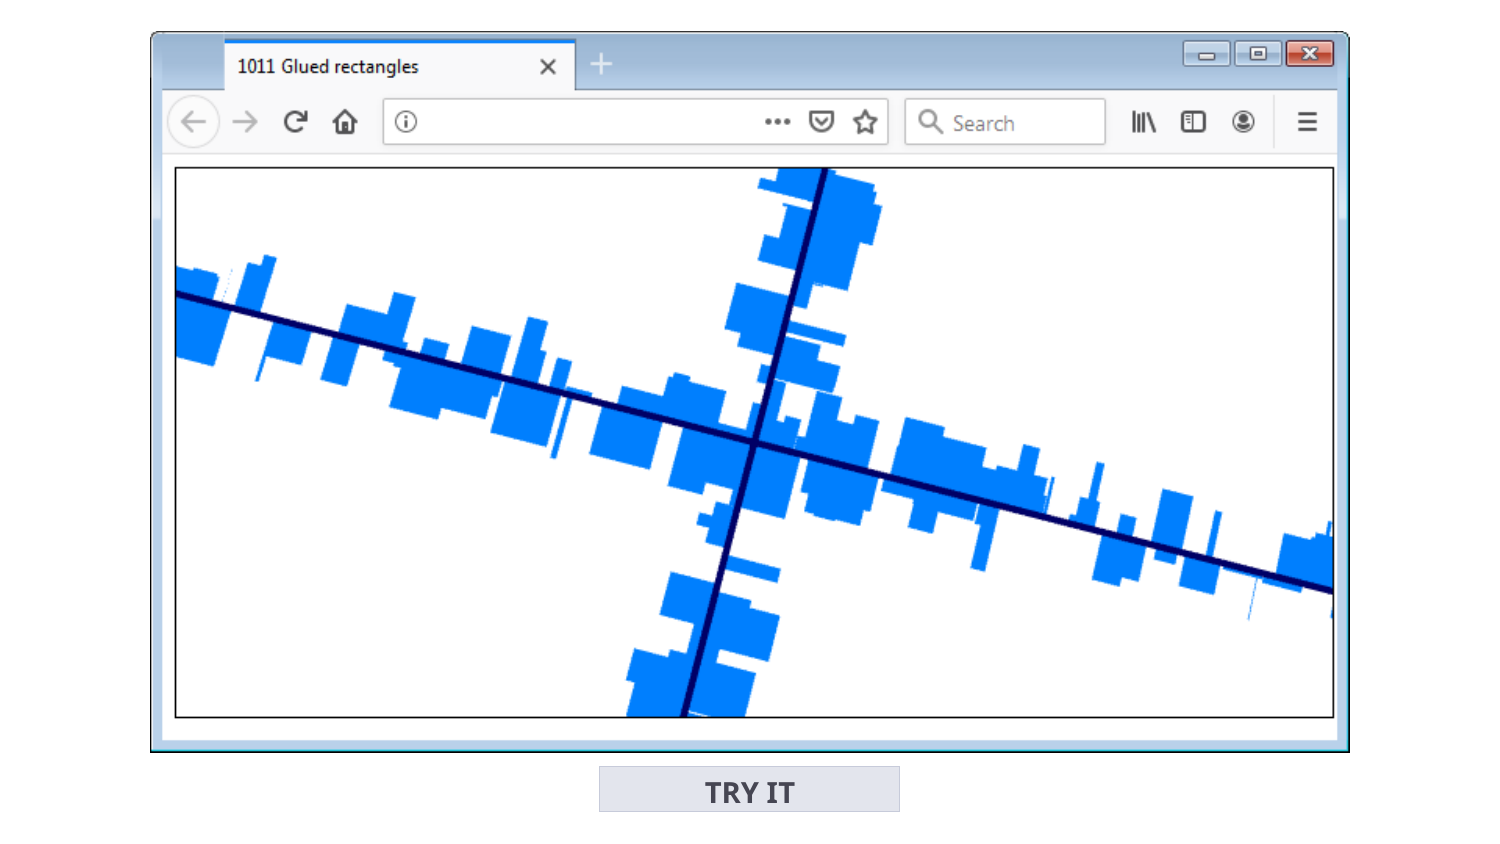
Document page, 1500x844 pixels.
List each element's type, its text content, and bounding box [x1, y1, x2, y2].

text_box TRY IT [599, 766, 900, 812]
picture [149, 31, 1351, 753]
